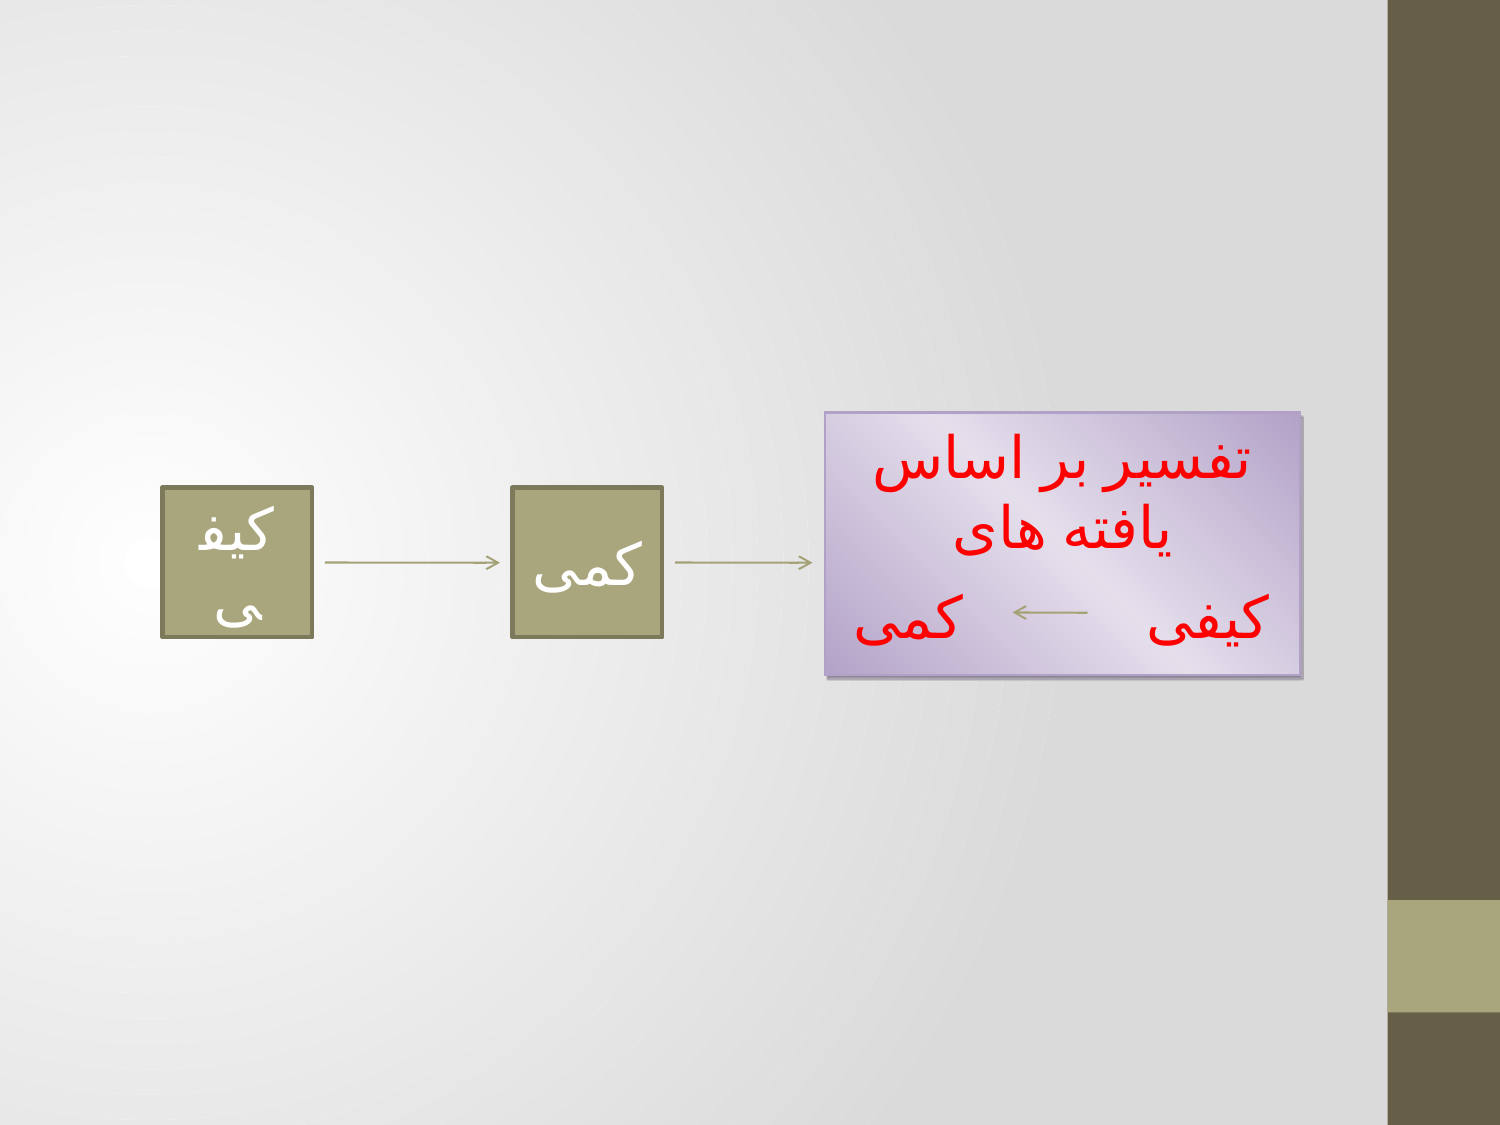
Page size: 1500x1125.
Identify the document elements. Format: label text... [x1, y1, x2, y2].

text_box تفسیر بر اساس یافته های کیفی کمی [825, 412, 1300, 675]
text_box کمی [510, 485, 664, 639]
text_box کیفی [160, 485, 314, 639]
